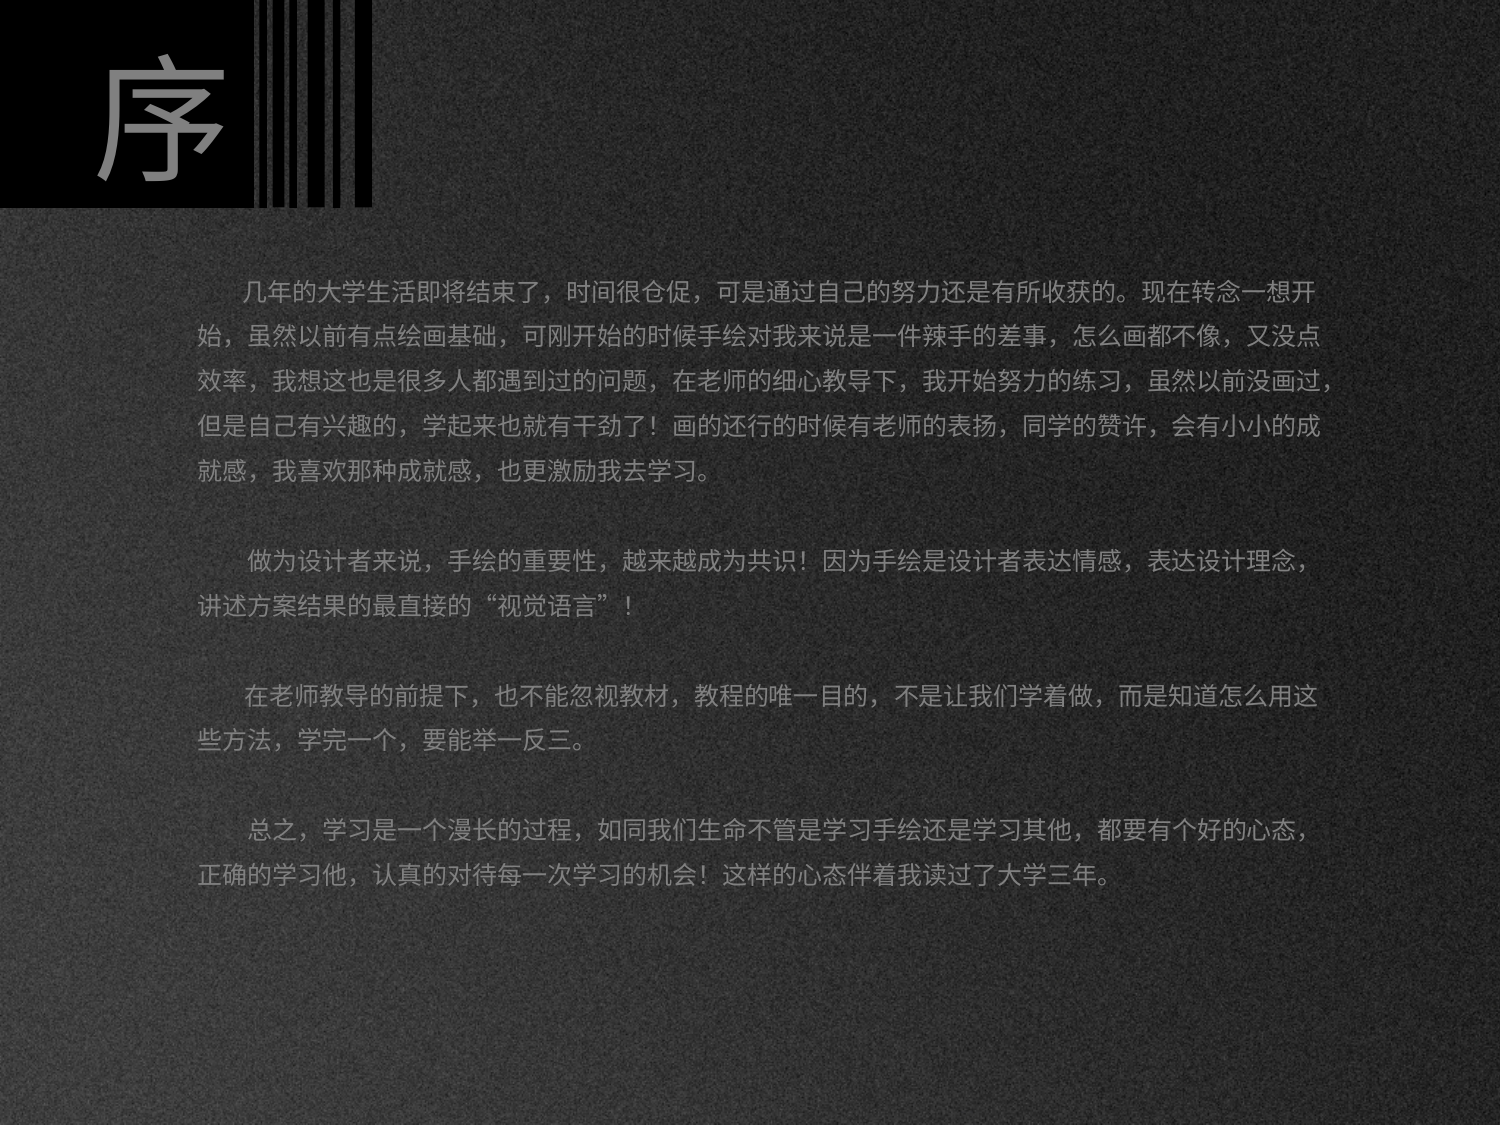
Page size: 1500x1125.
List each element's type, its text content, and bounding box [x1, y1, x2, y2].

picture [0, 0, 1500, 1125]
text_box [0, 0, 373, 209]
text_box 几年的大学生活即将结束了，时间很仓促，可是通过自己的努力还是有所收获的。现在转念一想开始，虽然以前有点绘画基础，可刚开始的时候手绘对我来说是一件辣手的差事，怎么画都不像，又没点效率，我想这也是很多人都遇到过的问题，在老师的细心教导下，我开始努力的练习，虽然以前没画过，但是自己有兴趣的，学起来也就有干劲了！画的还行的时候有老师的表扬，同学的赞许，会有小小的成就感，我喜欢那种成就感，也更激励我去学习。 做为设计者来说，手绘的重要性，越来越成为共识！因为手绘是设计者表达情感，表达设计理念，讲述方案结果的最直接的“视觉语言”！ 在老师教导的前提下，也不能忽视教材，教程的唯一目的，不是让我们学着做，而是知道怎么用这些方法，学完一个，要能举一反三。 总之，学习是一个漫长的过程，如同我们生命不管是学习手绘还是学习其他，都要有个好的心态，正确的学习他，认真的对待每一次学习的机会！这样的心态伴着我读过了大学三年。 [182, 253, 1353, 897]
